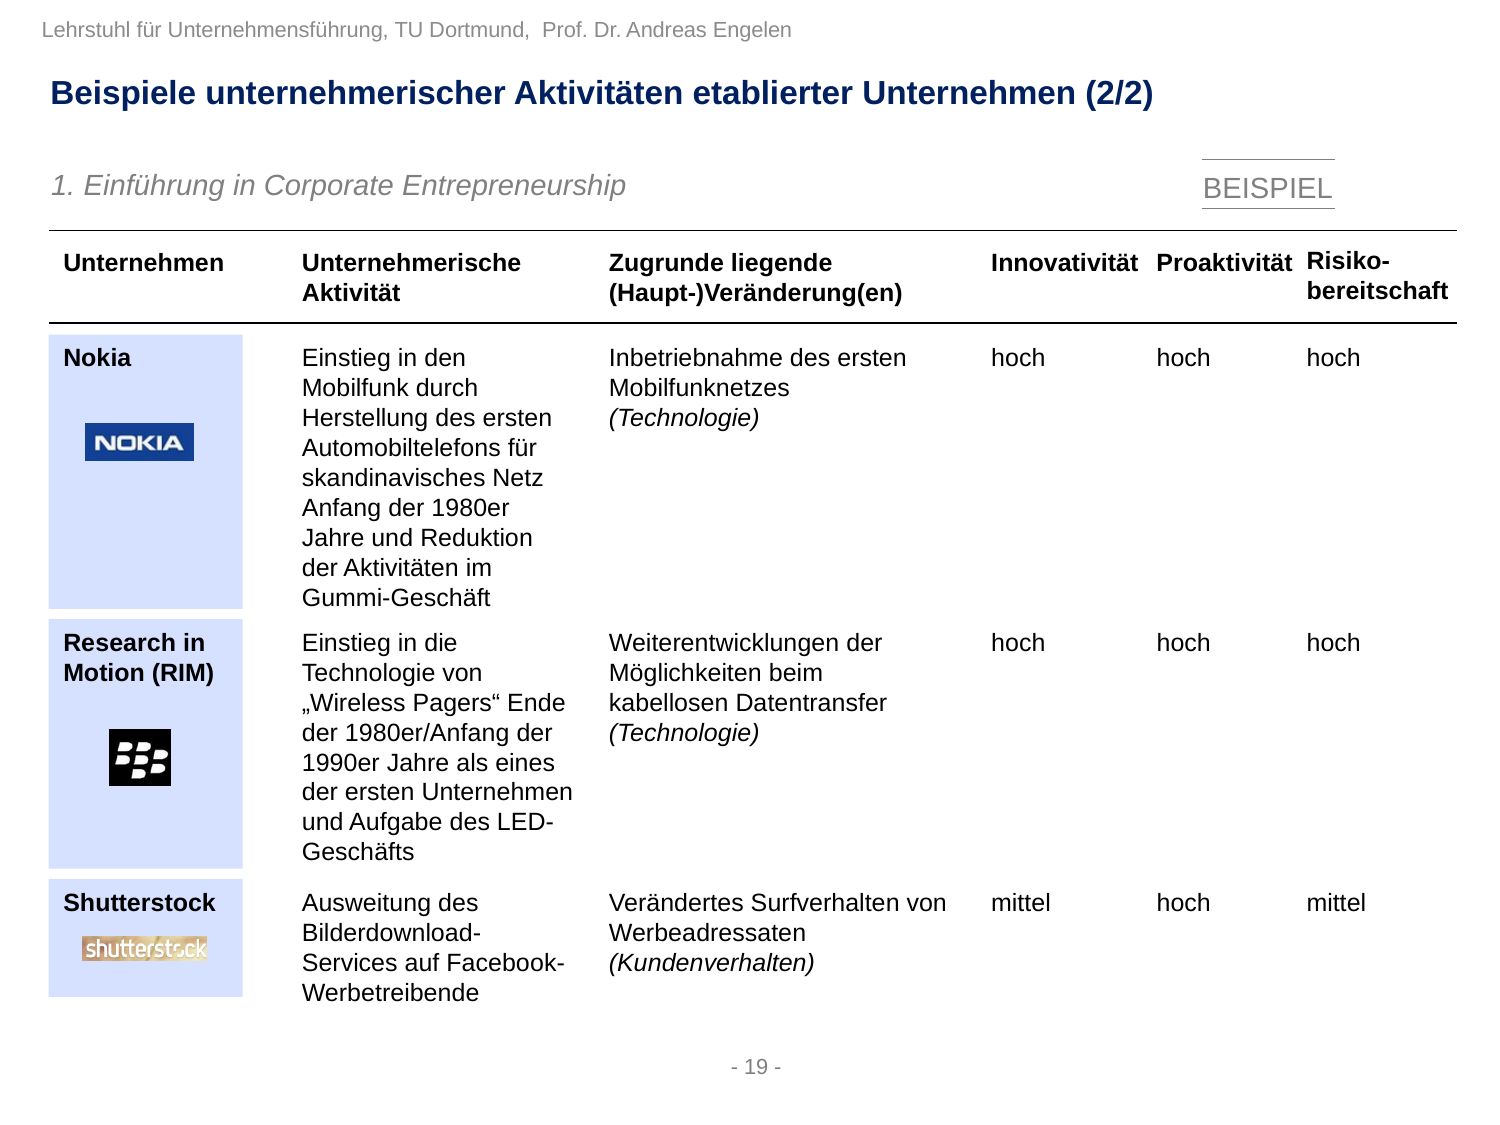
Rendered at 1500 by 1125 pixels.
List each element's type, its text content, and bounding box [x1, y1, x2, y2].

text_box Beispiele unternehmerischer Aktivitäten etablierter Unternehmen (2/2) [35, 63, 1403, 119]
text_box Verändertes Surfverhalten von Werbeadressaten (Kundenverhalten) [594, 878, 963, 1014]
text_box mittel [976, 878, 1290, 954]
text_box Einstieg in den Mobilfunk durch Herstellung des ersten Automobiltelefons für skandinavisches Netz Anfang der 1980er Jahre und Reduktion der Aktivitäten im Gummi-Geschäft [287, 334, 582, 618]
text_box Shutterstock [48, 878, 243, 997]
slide_number - 19 - [599, 1045, 913, 1093]
picture [85, 423, 194, 461]
picture [109, 728, 171, 786]
text_box hoch [1141, 878, 1291, 924]
text_box Unternehmen [48, 239, 245, 285]
text_box Ausweitung des Bilderdownload-Services auf Facebook-Werbetreibende [287, 878, 582, 1014]
text_box 1. Einführung in Corporate Entrepreneurship [36, 159, 643, 209]
text_box hoch [1141, 618, 1291, 664]
text_box mittel [1291, 878, 1500, 954]
text_box Zugrunde liegende (Haupt-)Veränderung(en) [594, 239, 969, 315]
text_box Einstieg in die Technologie von „Wireless Pagers“ Ende der 1980er/Anfang der 1990er Jahre als eines der ersten Unternehmen und Aufgabe des LED-Geschäfts [287, 618, 600, 874]
text_box hoch [976, 334, 1141, 380]
text_box Unternehmerische Aktivität [287, 239, 554, 315]
text_box Research in Motion (RIM) [48, 618, 243, 869]
picture [82, 936, 207, 961]
text_box hoch [1291, 334, 1500, 380]
text_box Risiko-bereitschaft [1291, 237, 1500, 312]
text_box hoch [1141, 334, 1291, 380]
text_box Nokia [48, 334, 243, 609]
text_box Proaktivität [1141, 239, 1291, 285]
text_box Weiterentwicklungen der Möglichkeiten beim kabellosen Datentransfer (Technologie) [594, 618, 954, 754]
text_box hoch [976, 618, 1141, 664]
text_box Innovativität [976, 239, 1141, 285]
text_box BEISPIEL [1188, 161, 1349, 212]
text_box Inbetriebnahme des ersten Mobilfunknetzes (Technologie) [594, 334, 943, 440]
text_box hoch [1291, 618, 1500, 664]
